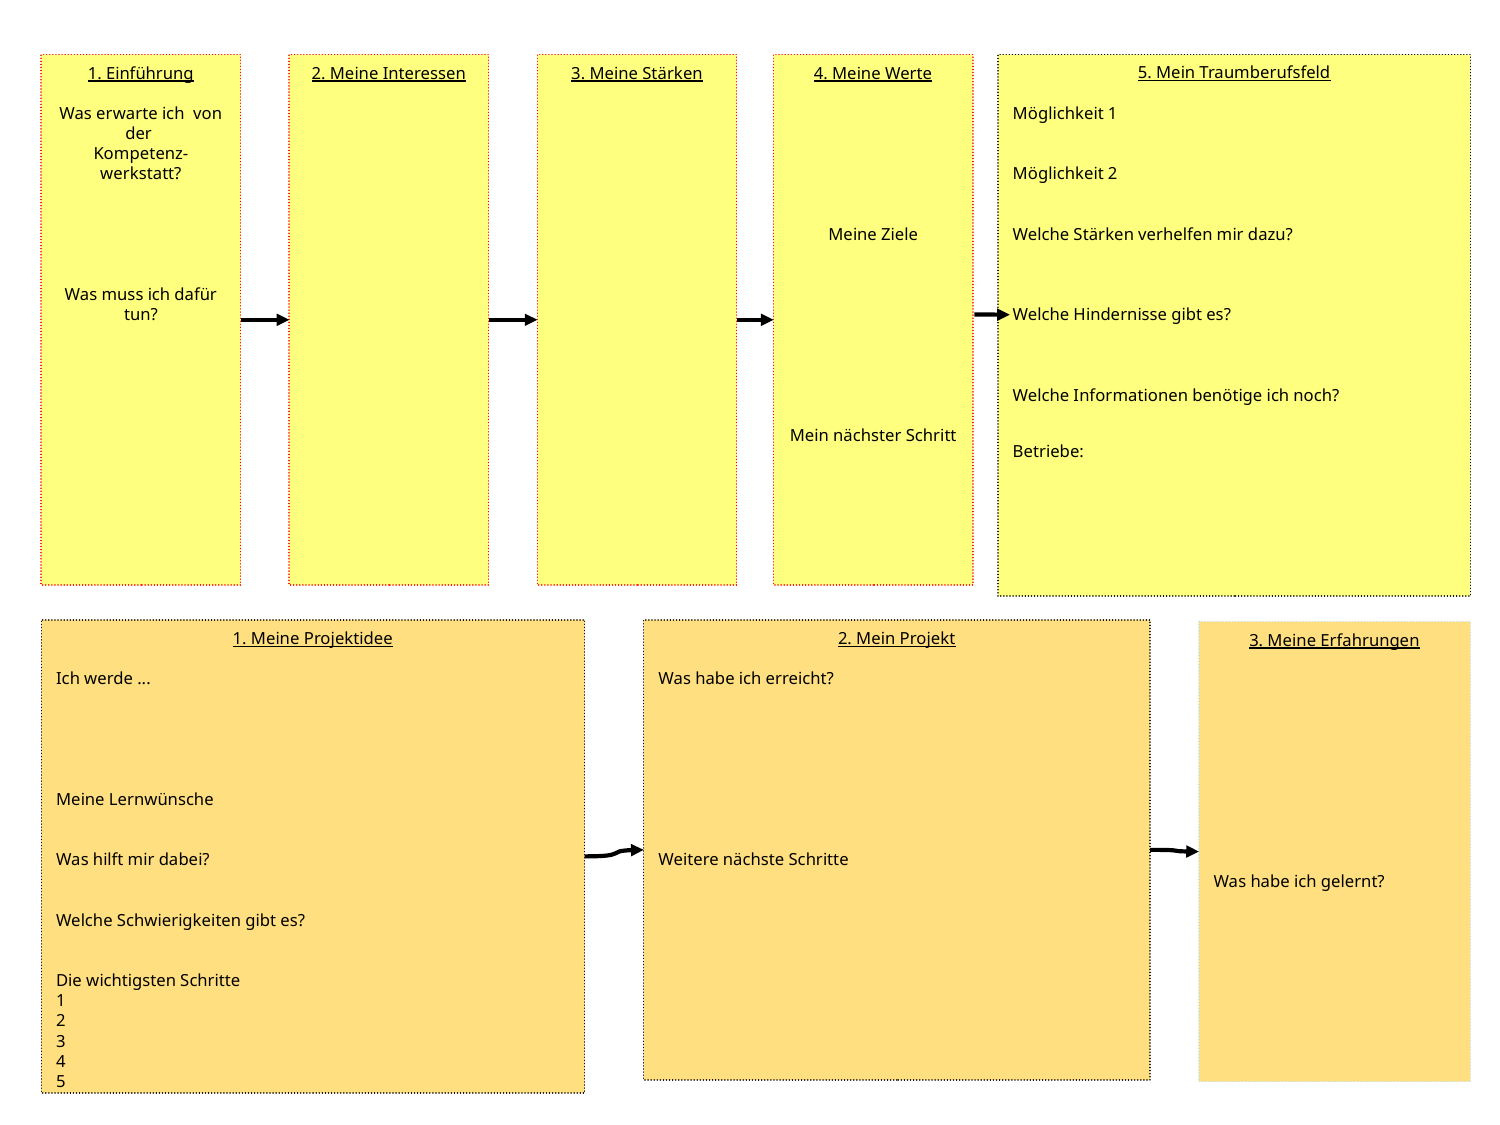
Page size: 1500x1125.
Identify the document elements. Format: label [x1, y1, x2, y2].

text_box [584, 849, 644, 857]
text_box [41, 54, 1471, 1105]
